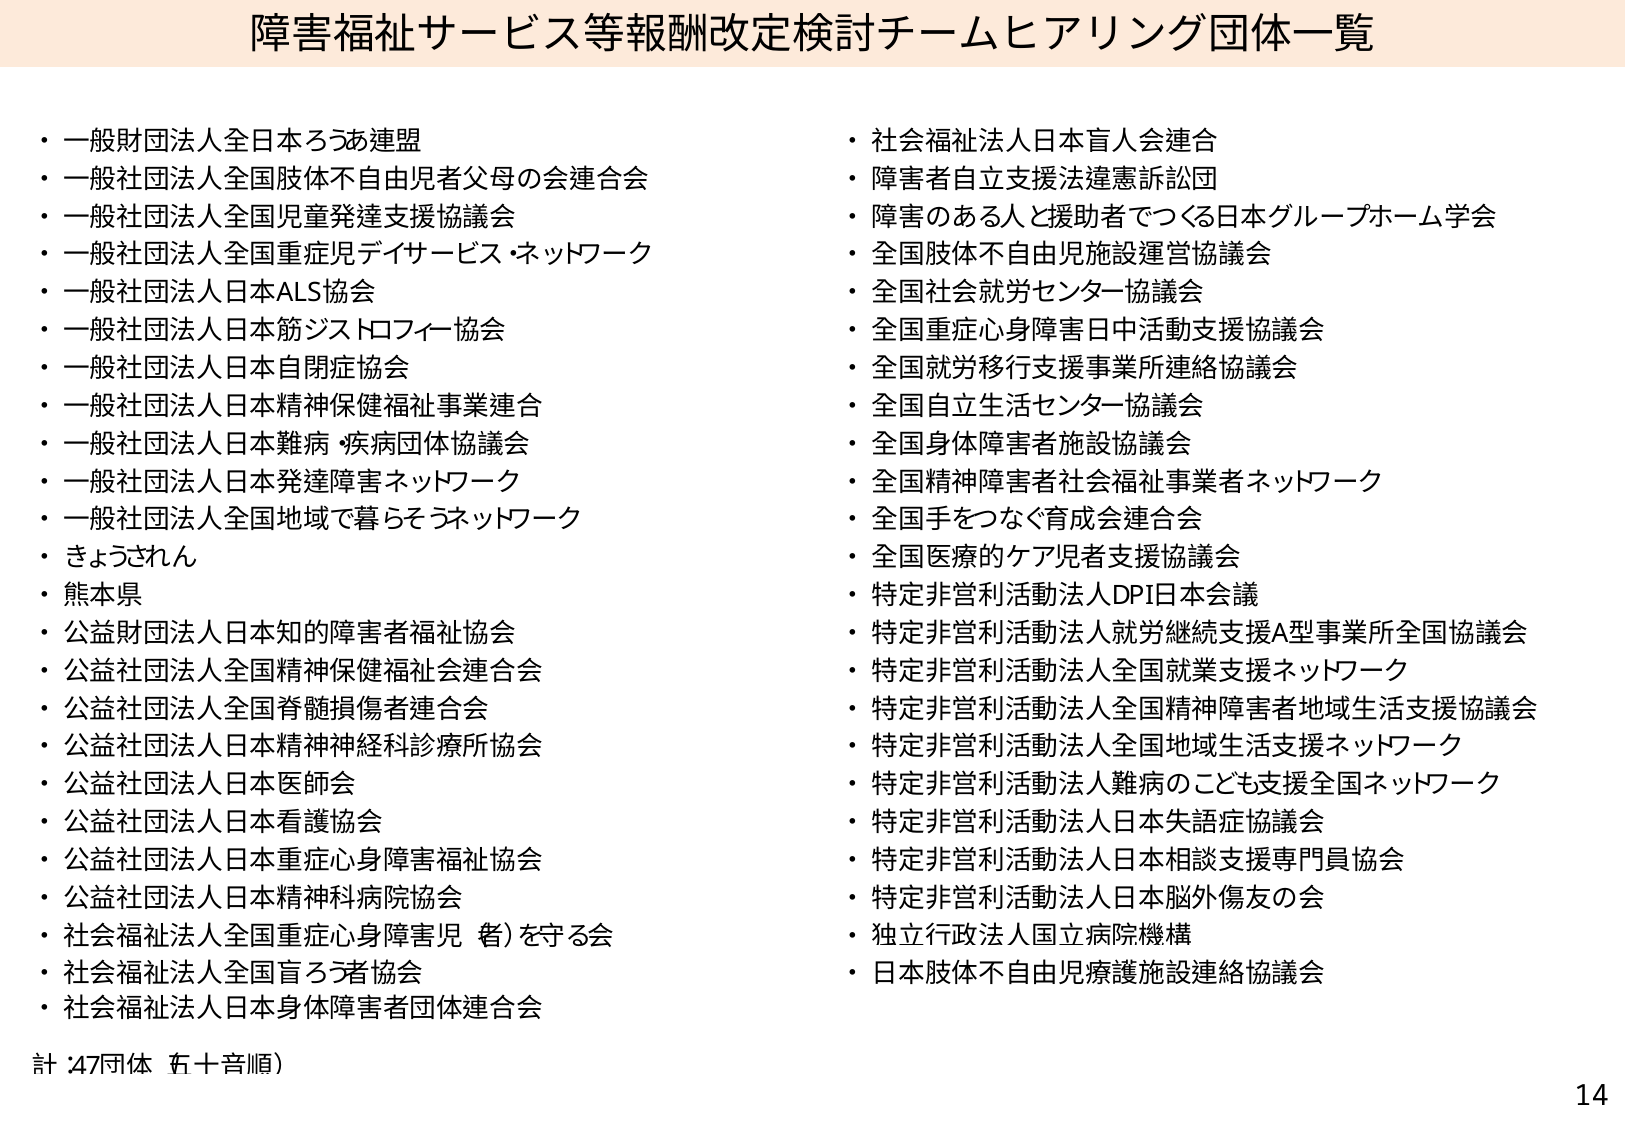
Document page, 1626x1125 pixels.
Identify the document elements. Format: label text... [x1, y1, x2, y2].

title 障害福祉サービス等報酬改定検討チームヒアリング団体一覧 [0, 0, 1625, 67]
picture [25, 113, 1625, 1076]
slide_number 13 [1245, 1083, 1625, 1125]
